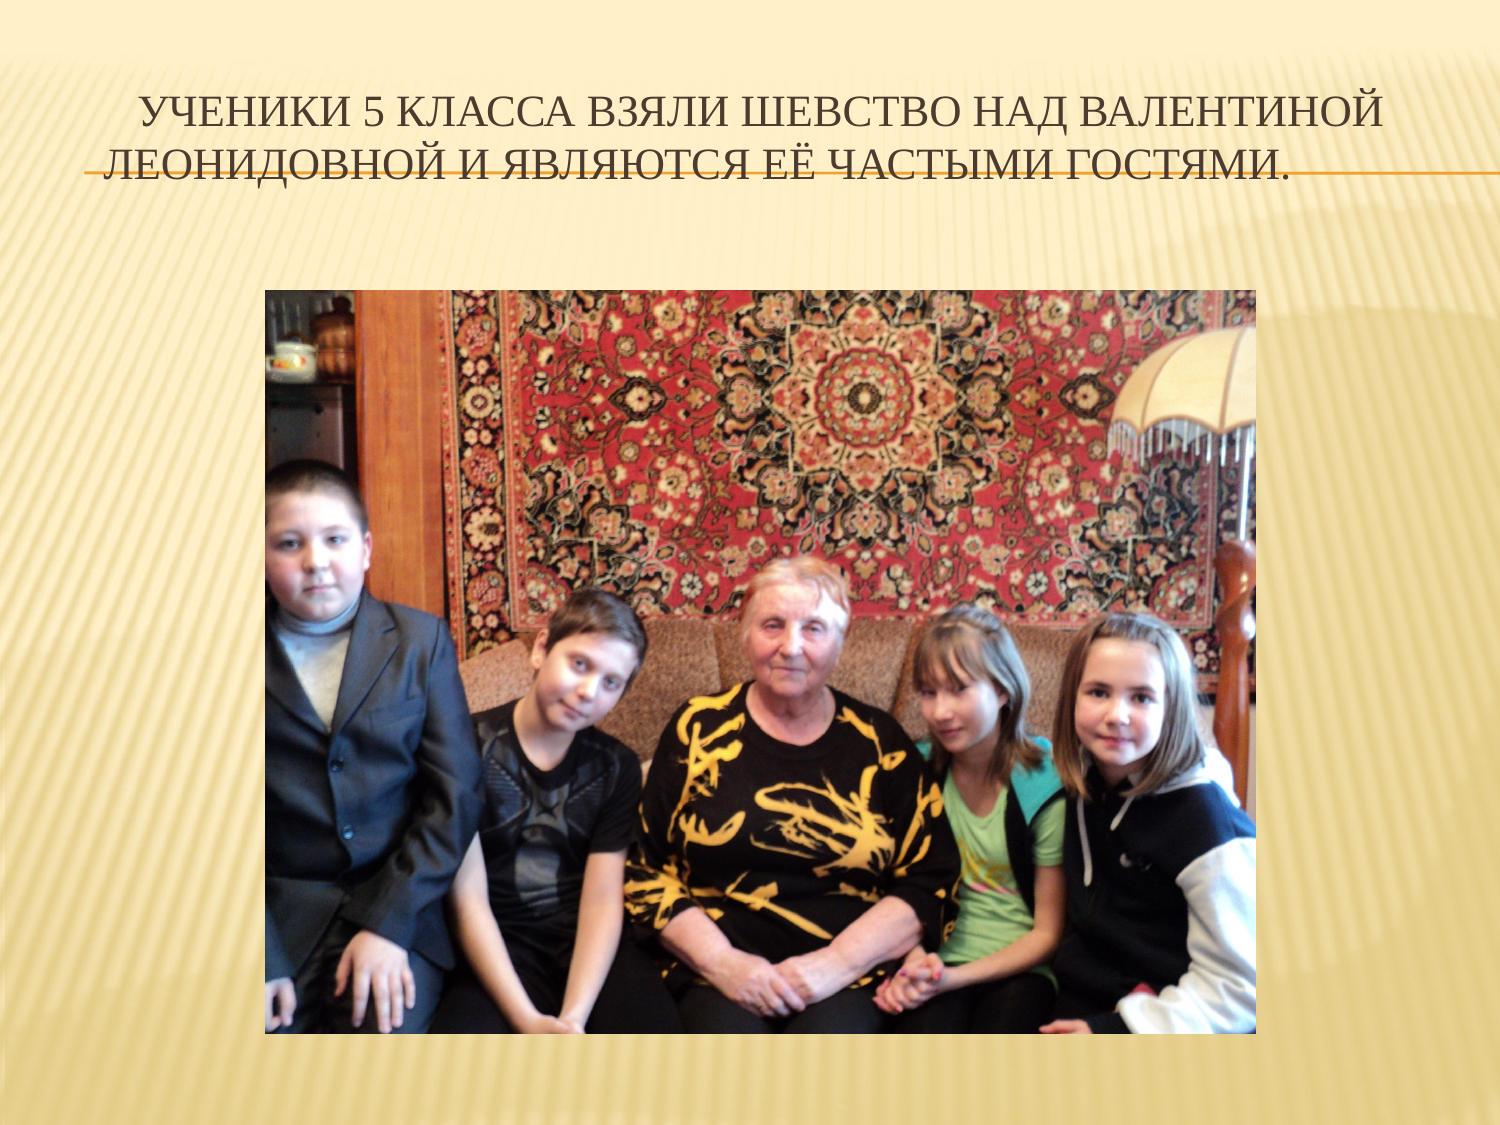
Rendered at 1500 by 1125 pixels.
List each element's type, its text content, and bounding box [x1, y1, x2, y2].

title Ученики 5 Класса взяли шевство над Валентиной Леонидовной и являются её частыми гостями. [88, 66, 1424, 204]
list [265, 290, 1256, 1034]
